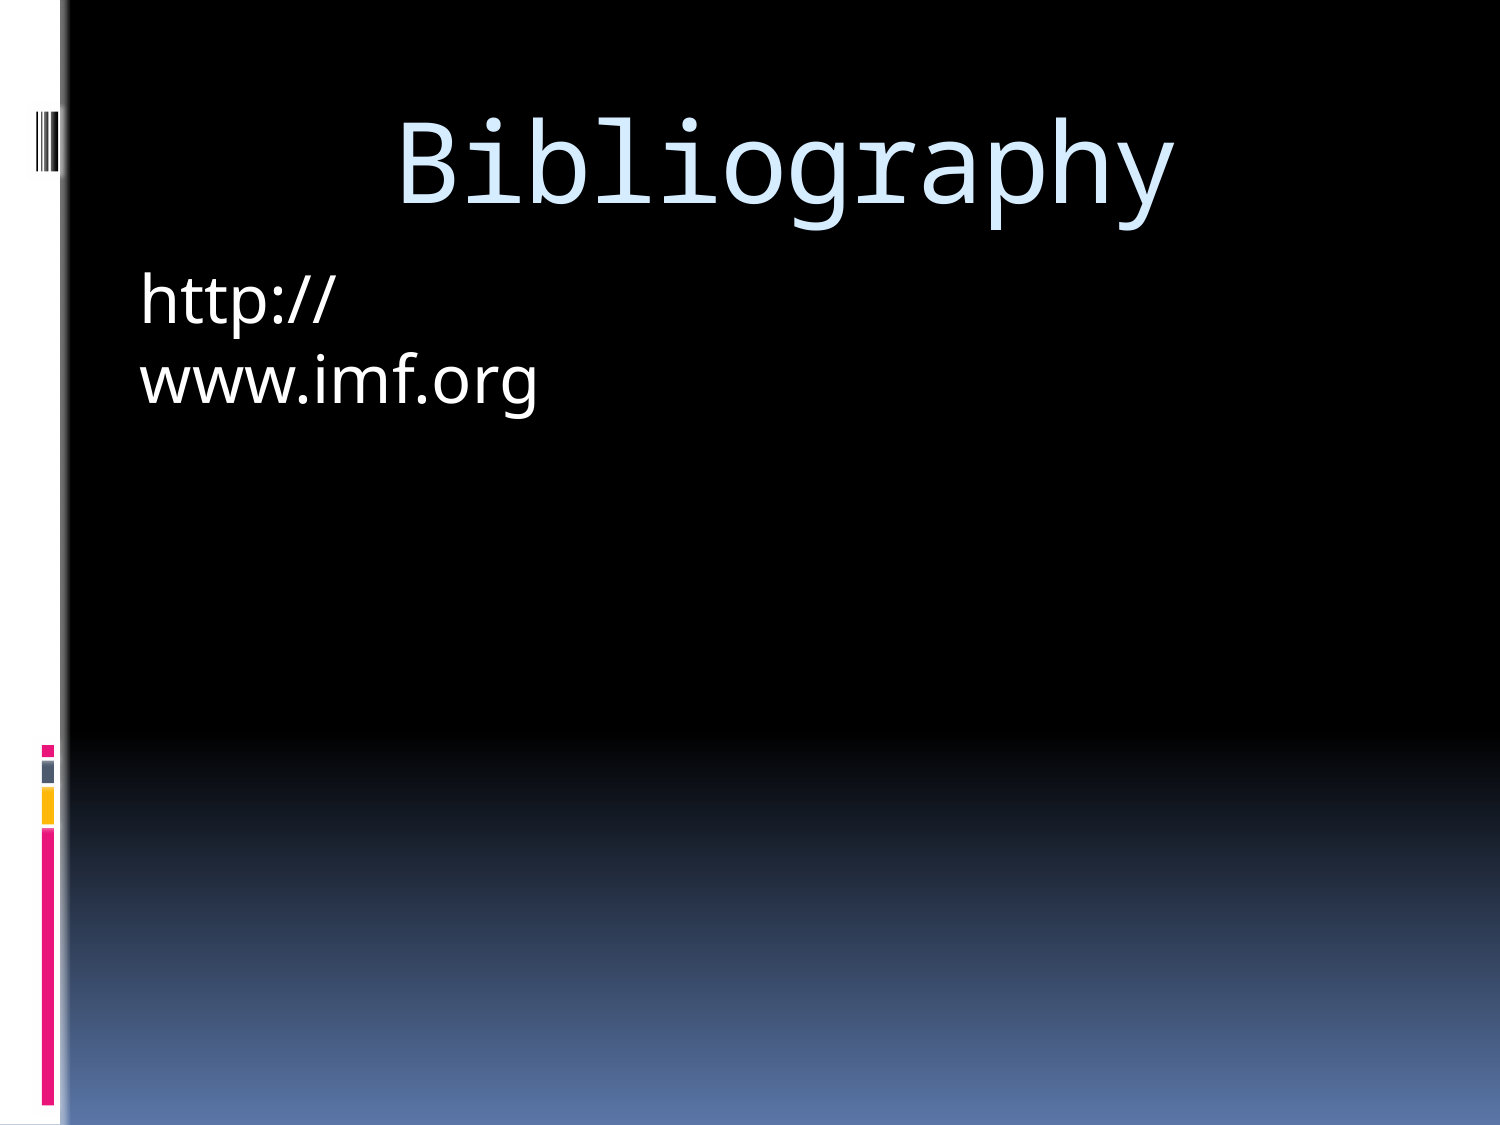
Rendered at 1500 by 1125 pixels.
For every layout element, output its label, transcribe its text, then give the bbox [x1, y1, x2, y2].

text_box http://www.imf.org [125, 249, 704, 425]
title Bibliography [150, 83, 1425, 234]
